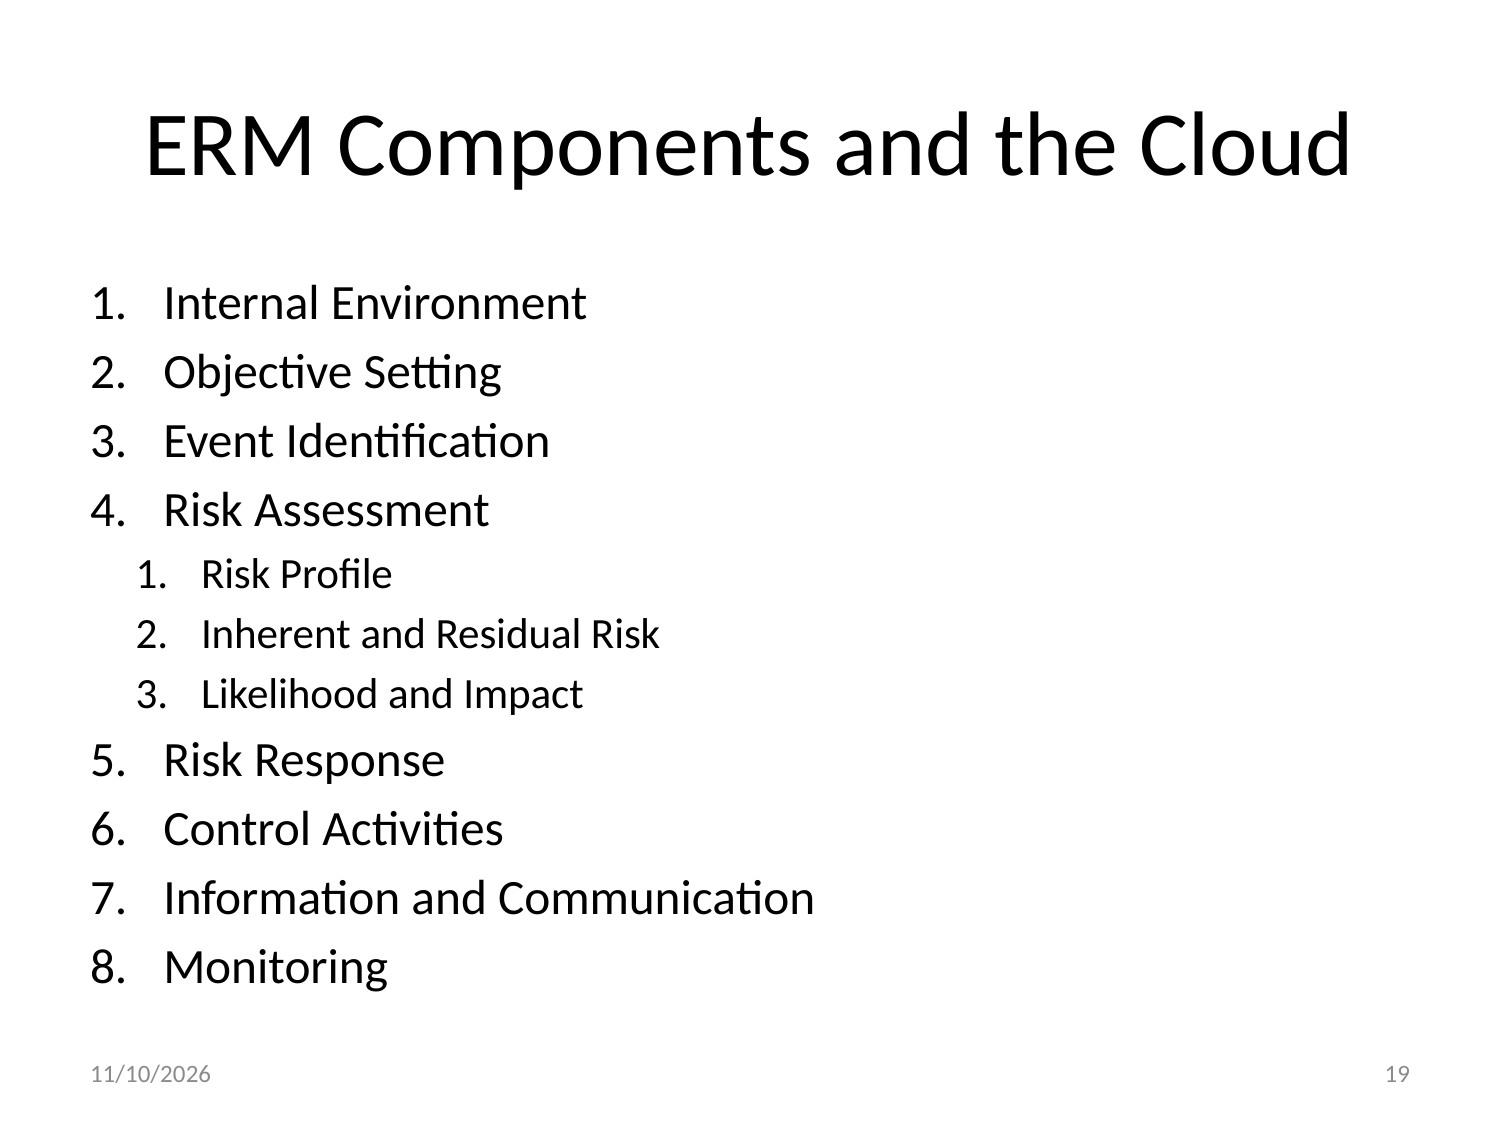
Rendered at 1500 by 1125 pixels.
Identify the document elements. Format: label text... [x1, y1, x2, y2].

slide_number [75, 1042, 425, 1103]
title ERM Components and the Cloud [75, 45, 1425, 233]
list Internal Environment Objective Setting Event Identification Risk Assessment Risk Profile Inherent and Residual Risk Likelihood and Impact Risk Response Control Activities Information and Communication Monitoring [75, 262, 1425, 1005]
slide_number 19 [1074, 1042, 1425, 1103]
